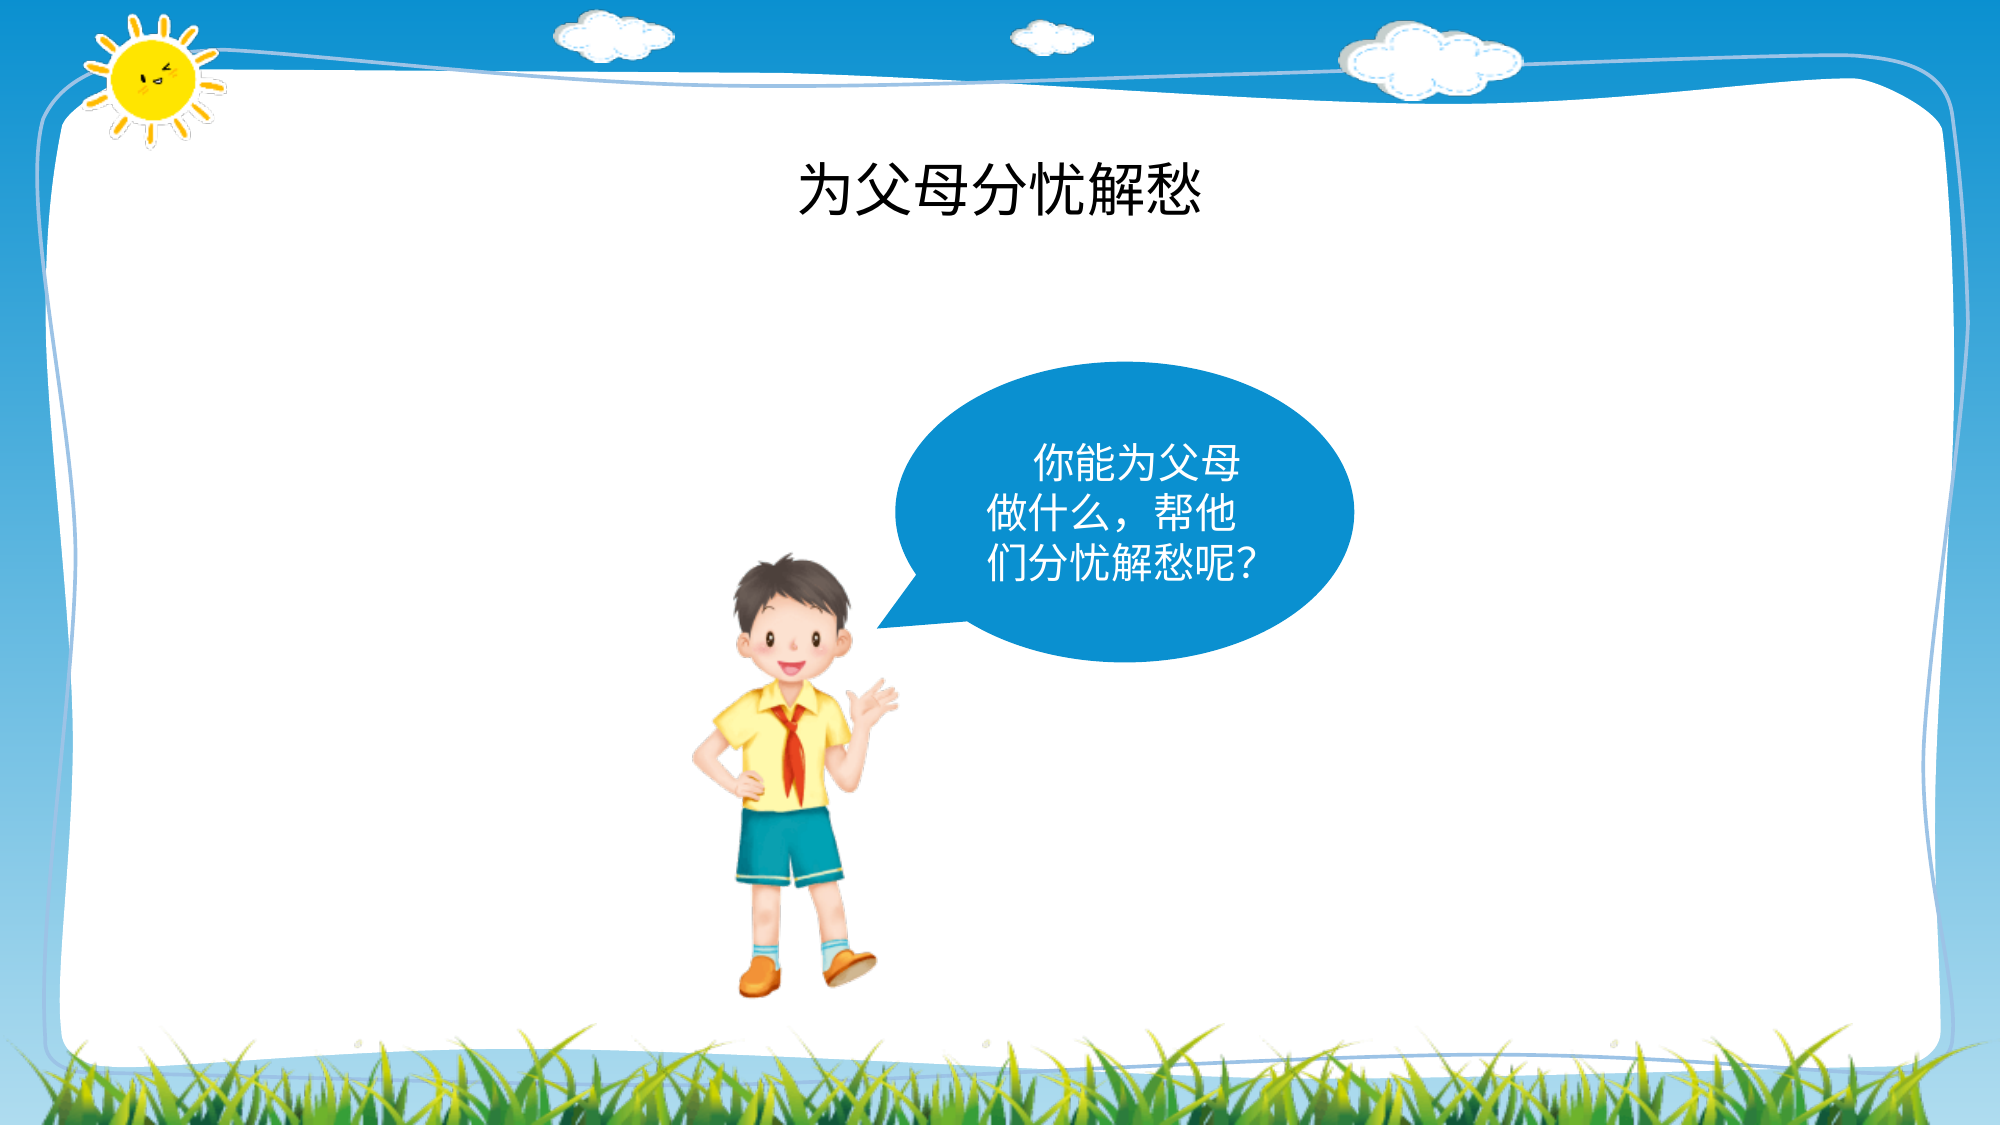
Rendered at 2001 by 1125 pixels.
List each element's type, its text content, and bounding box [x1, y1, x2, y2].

text_box 你能为父母做什么，帮他们分忧解愁呢？ [895, 361, 1355, 663]
picture [1010, 20, 1094, 56]
picture [553, 9, 675, 63]
picture [75, 14, 230, 152]
picture [685, 550, 906, 1004]
picture [1338, 21, 1524, 101]
text_box 为父母分忧解愁 [742, 145, 1258, 231]
picture [3, 1023, 2001, 1125]
